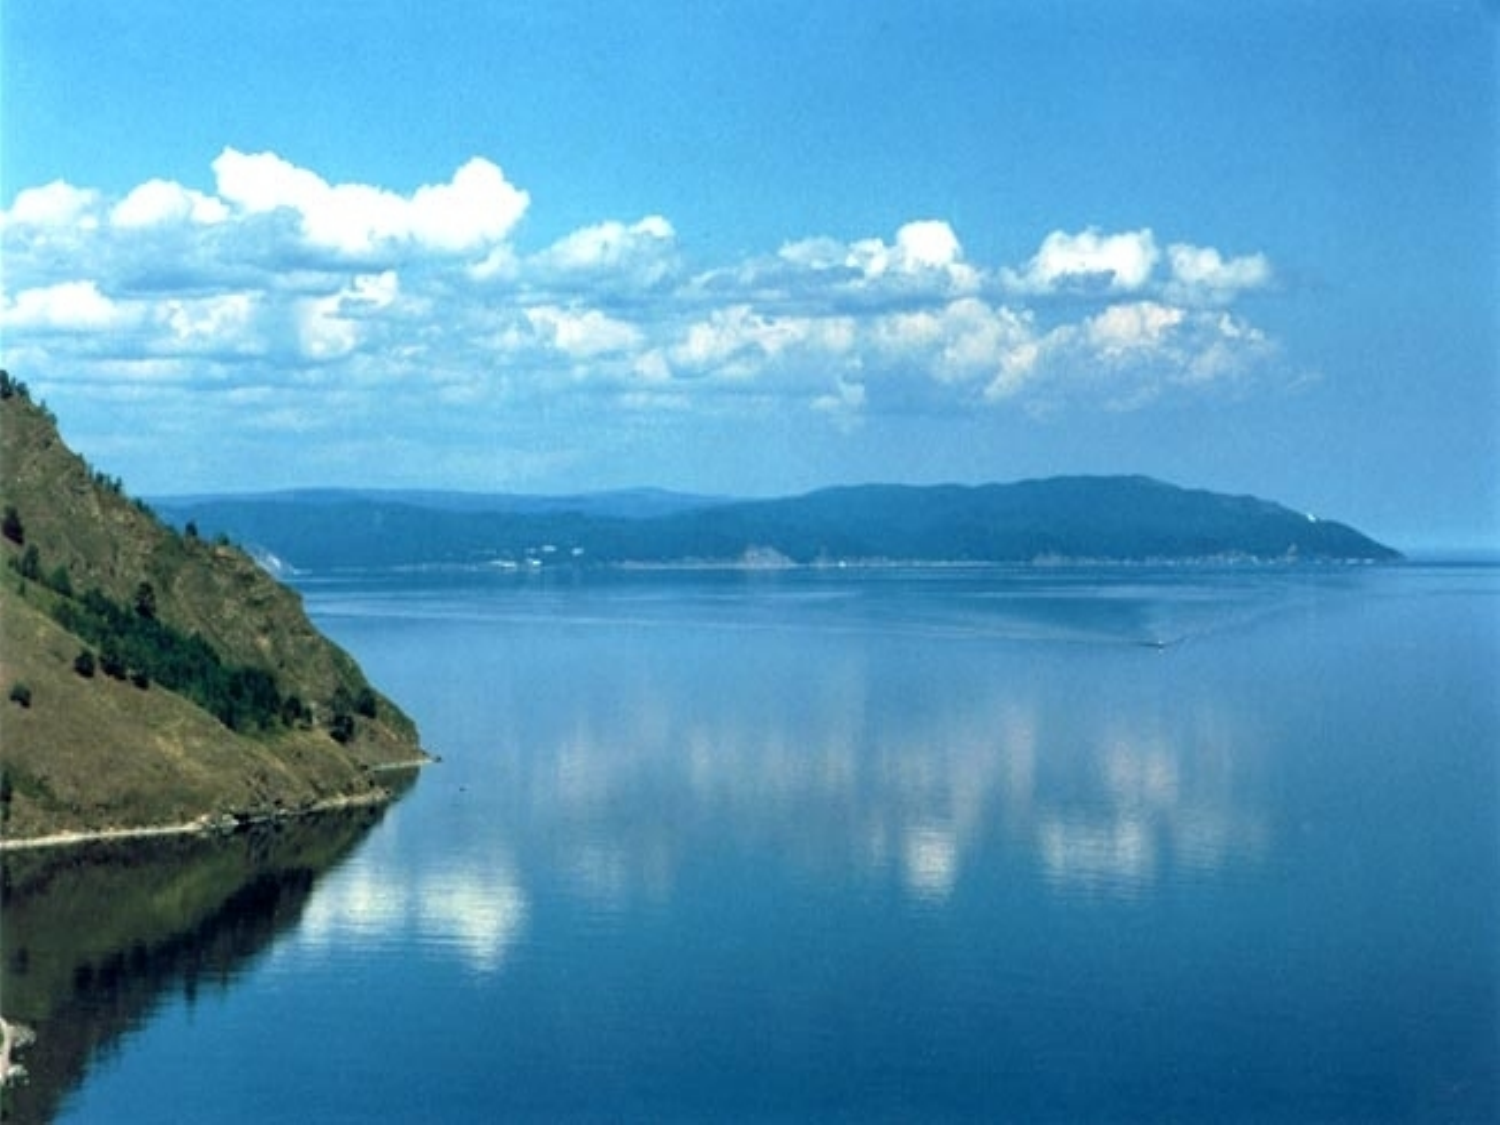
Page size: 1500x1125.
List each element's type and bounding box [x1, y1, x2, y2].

list [0, 0, 1500, 1125]
